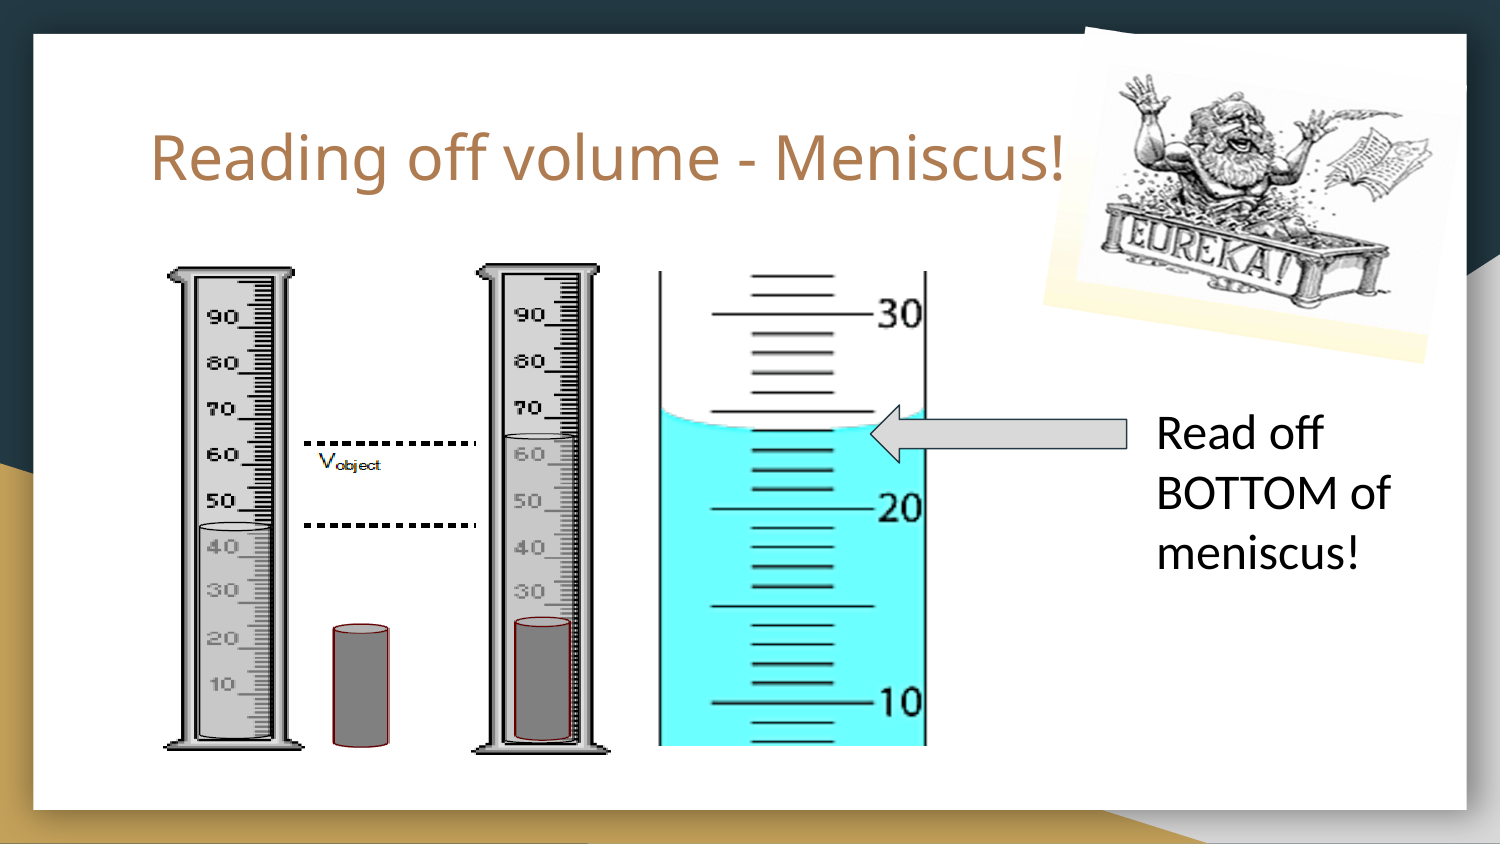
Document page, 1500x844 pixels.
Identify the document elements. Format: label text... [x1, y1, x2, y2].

text_box [1051, 419, 1127, 449]
picture [159, 27, 1466, 759]
text_box Read off BOTTOM of meniscus! [1141, 384, 1422, 605]
title Reading off volume - Meniscus! [134, 102, 1056, 260]
